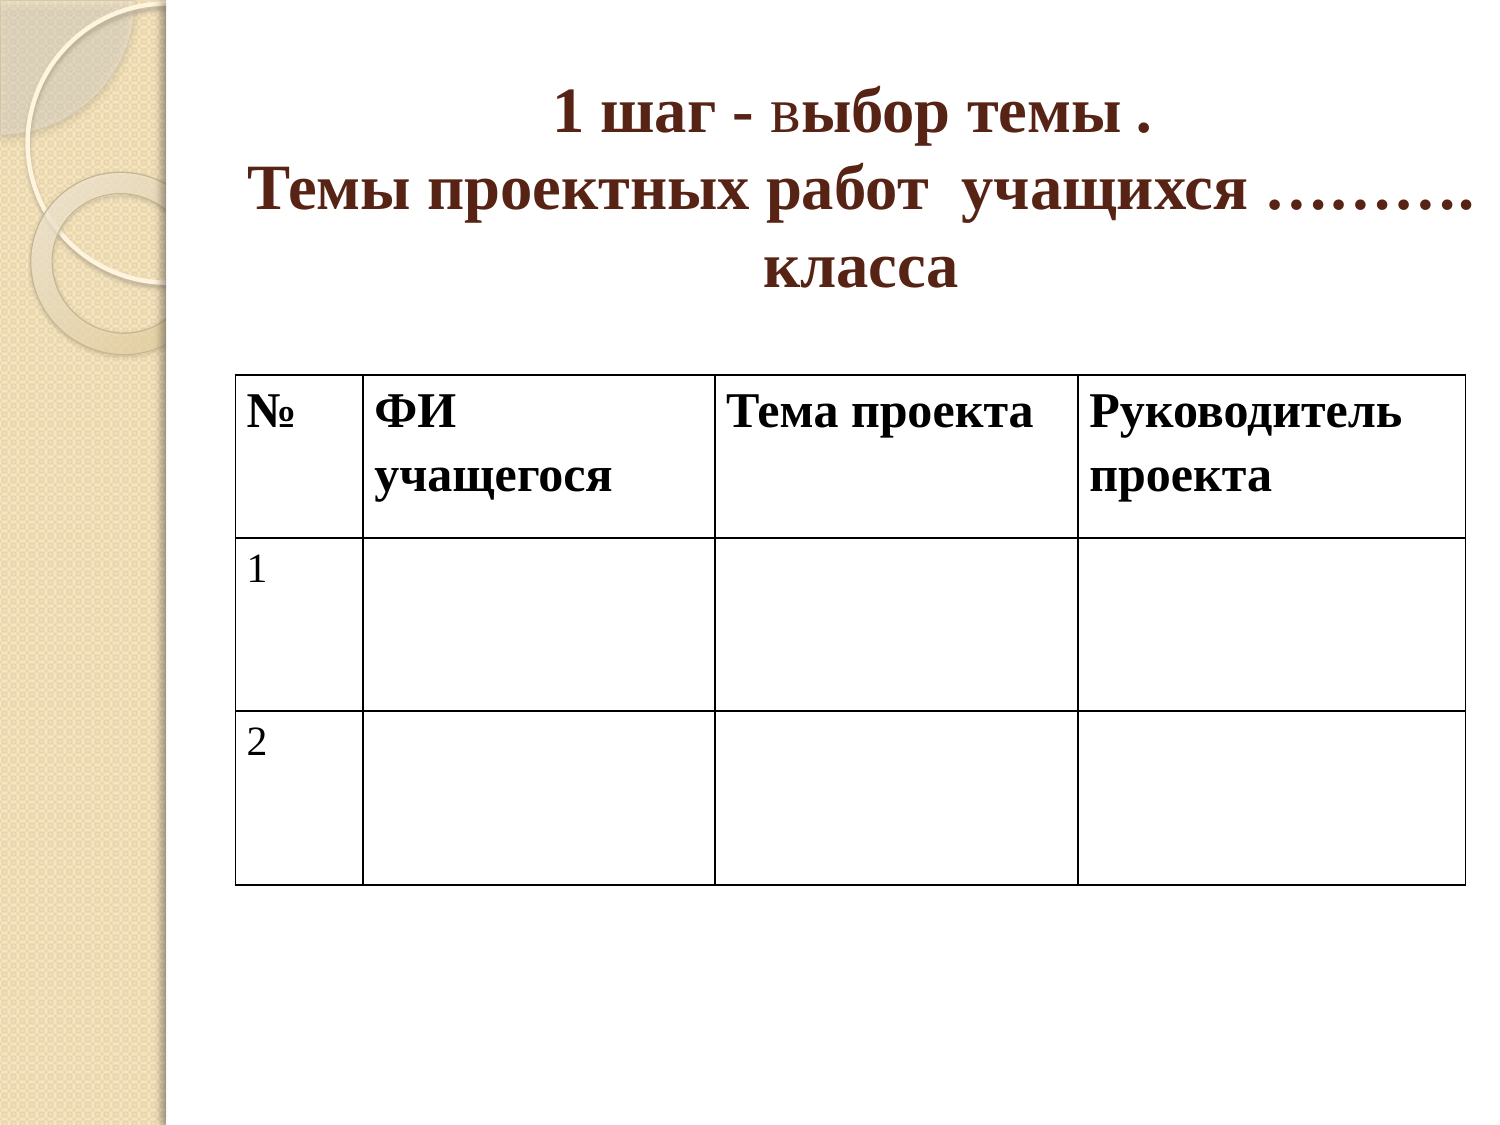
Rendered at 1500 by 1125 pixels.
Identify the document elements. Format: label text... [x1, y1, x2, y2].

table_header ФИ учащегося [364, 376, 714, 537]
table_cell [716, 712, 1077, 884]
table_cell [1079, 539, 1465, 710]
table_cell [716, 539, 1077, 710]
table_cell [364, 712, 714, 884]
table_header Тема проекта [716, 376, 1077, 537]
table_cell 2 [236, 712, 362, 884]
table_cell 1 [236, 539, 362, 710]
table_cell [364, 539, 714, 710]
table_header № [236, 376, 362, 537]
table_header Руководитель проекта [1079, 376, 1465, 537]
title 1 шаг - выбор темы . Темы проектных работ учащихся ………. класса [222, 58, 1500, 387]
table_cell [1079, 712, 1465, 884]
